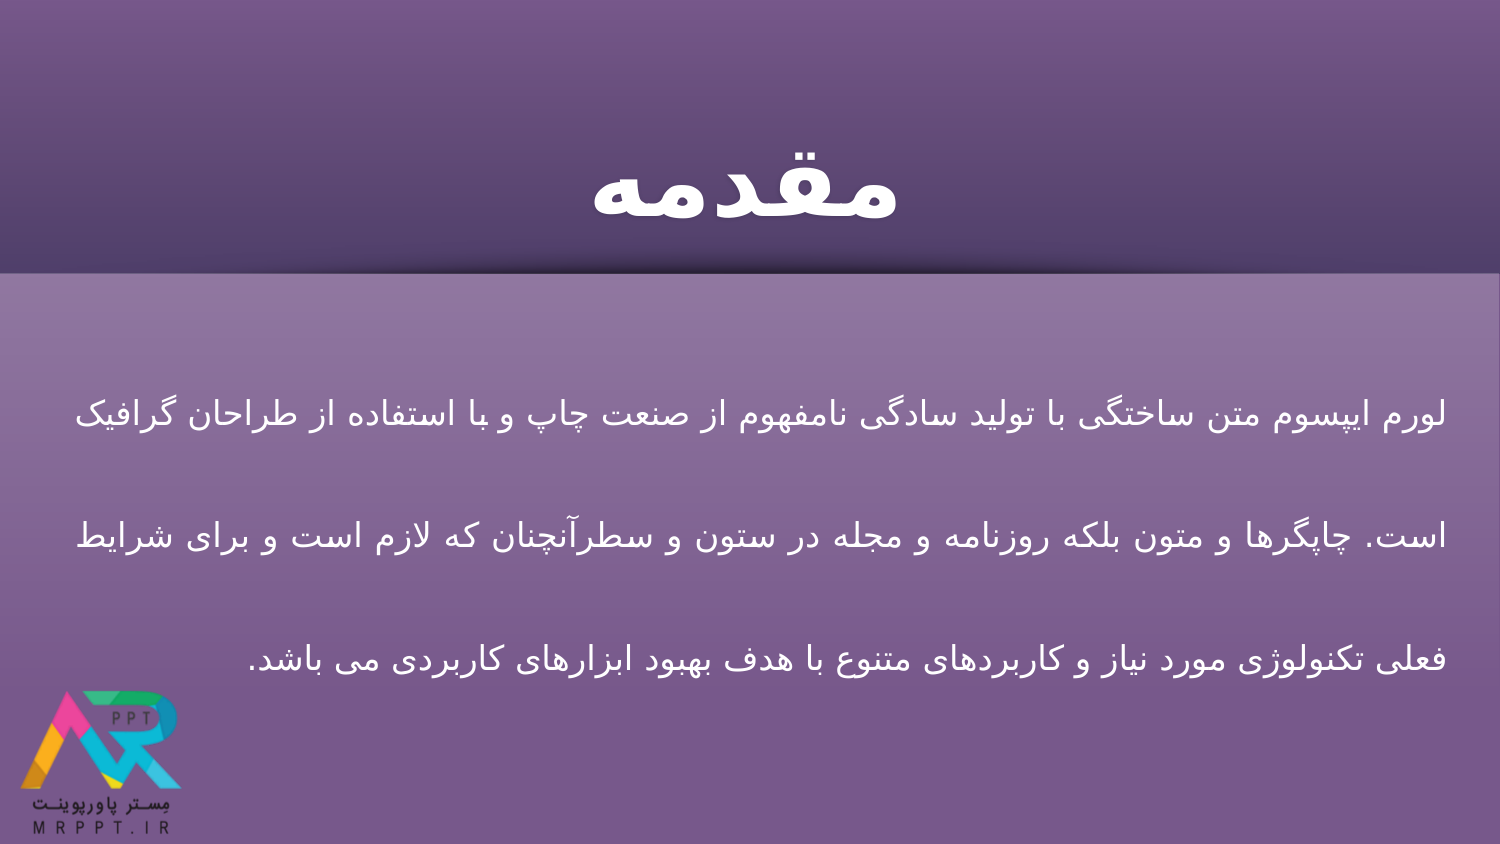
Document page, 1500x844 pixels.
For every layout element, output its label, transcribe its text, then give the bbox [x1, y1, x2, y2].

text_box مقدمه [216, 142, 1276, 252]
picture [0, 682, 201, 844]
text_box لورم ایپسوم متن ساختگی با تولید سادگی نامفهوم از صنعت چاپ و با استفاده از طراحان گرافیک است. چاپگرها و متون بلکه روزنامه و مجله در ستون و سطرآنچنان که لازم است و برای شرایط فعلی تکنولوژی مورد نیاز و کاربردهای متنوع با هدف بهبود ابزارهای کاربردی می باشد. [59, 302, 1463, 692]
